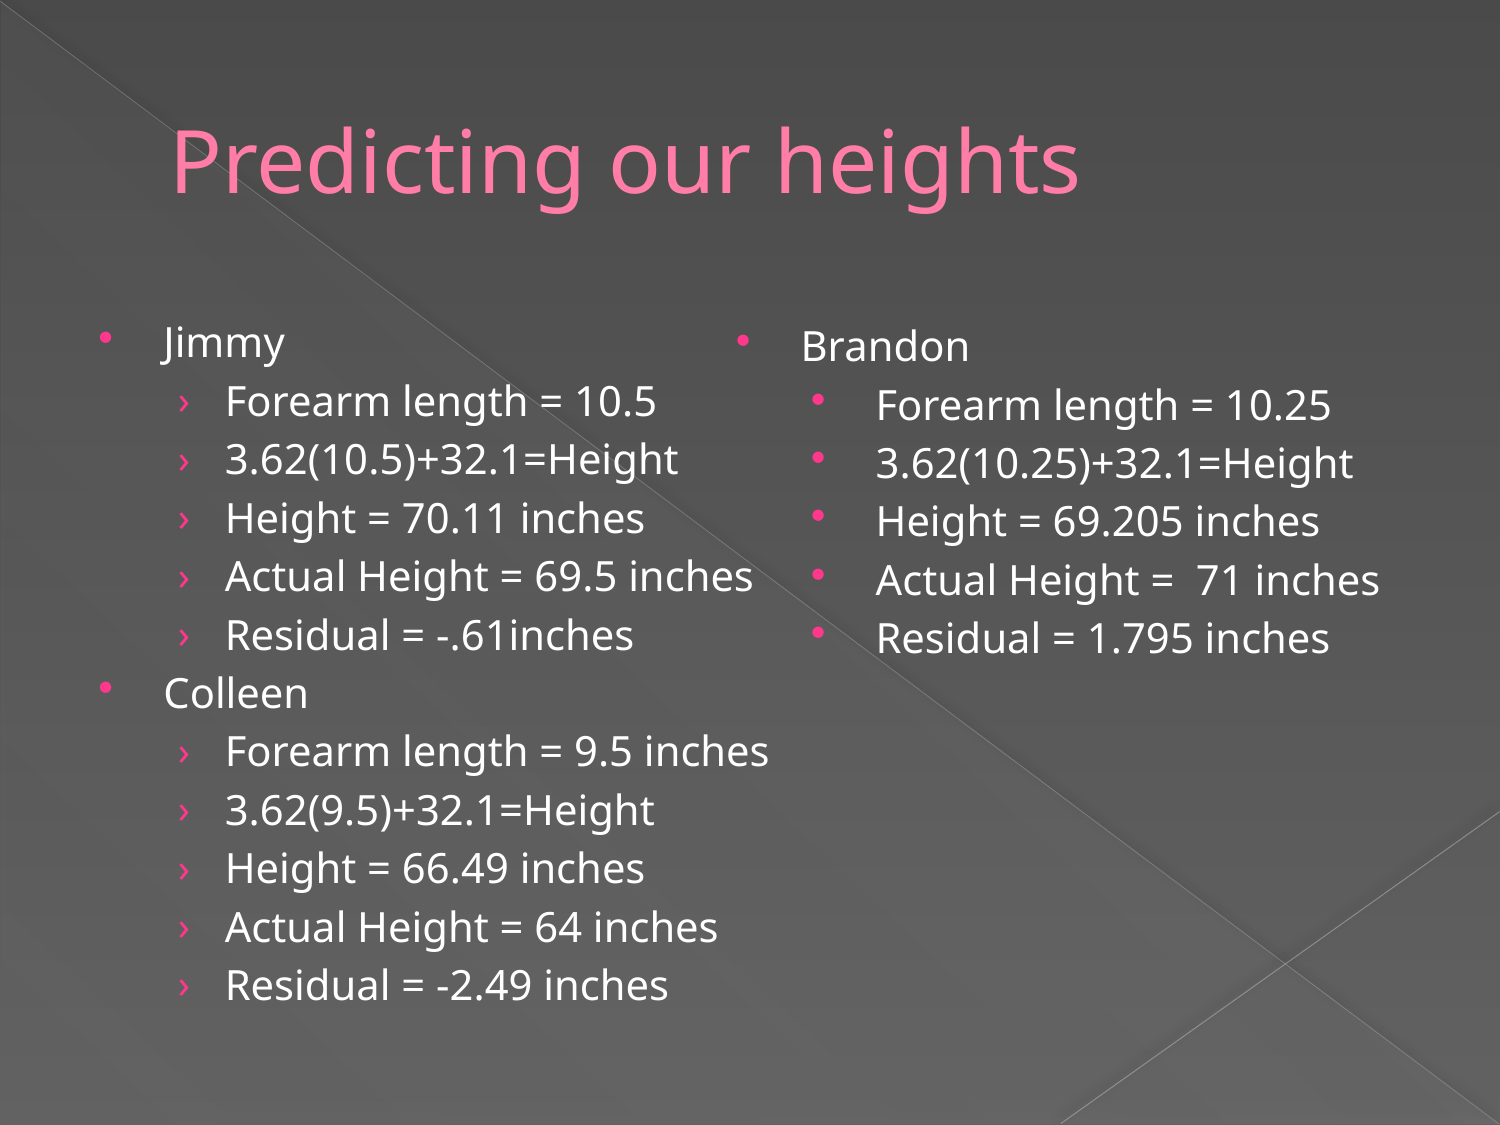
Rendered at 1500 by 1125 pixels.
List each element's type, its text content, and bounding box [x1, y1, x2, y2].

title Predicting our heights [75, 43, 1425, 274]
list Jimmy Forearm length = 10.5 3.62(10.5)+32.1=Height Height = 70.11 inches Actual Height = 69.5 inches Residual = -.61inches Colleen Forearm length = 9.5 inches 3.62(9.5)+32.1=Height Height = 66.49 inches Actual Height = 64 inches Residual = -2.49 inches [75, 308, 825, 1059]
text_box Brandon Forearm length = 10.25 3.62(10.25)+32.1=Height Height = 69.205 inches Actual Height = 71 inches Residual = 1.795 inches [712, 312, 1463, 1063]
